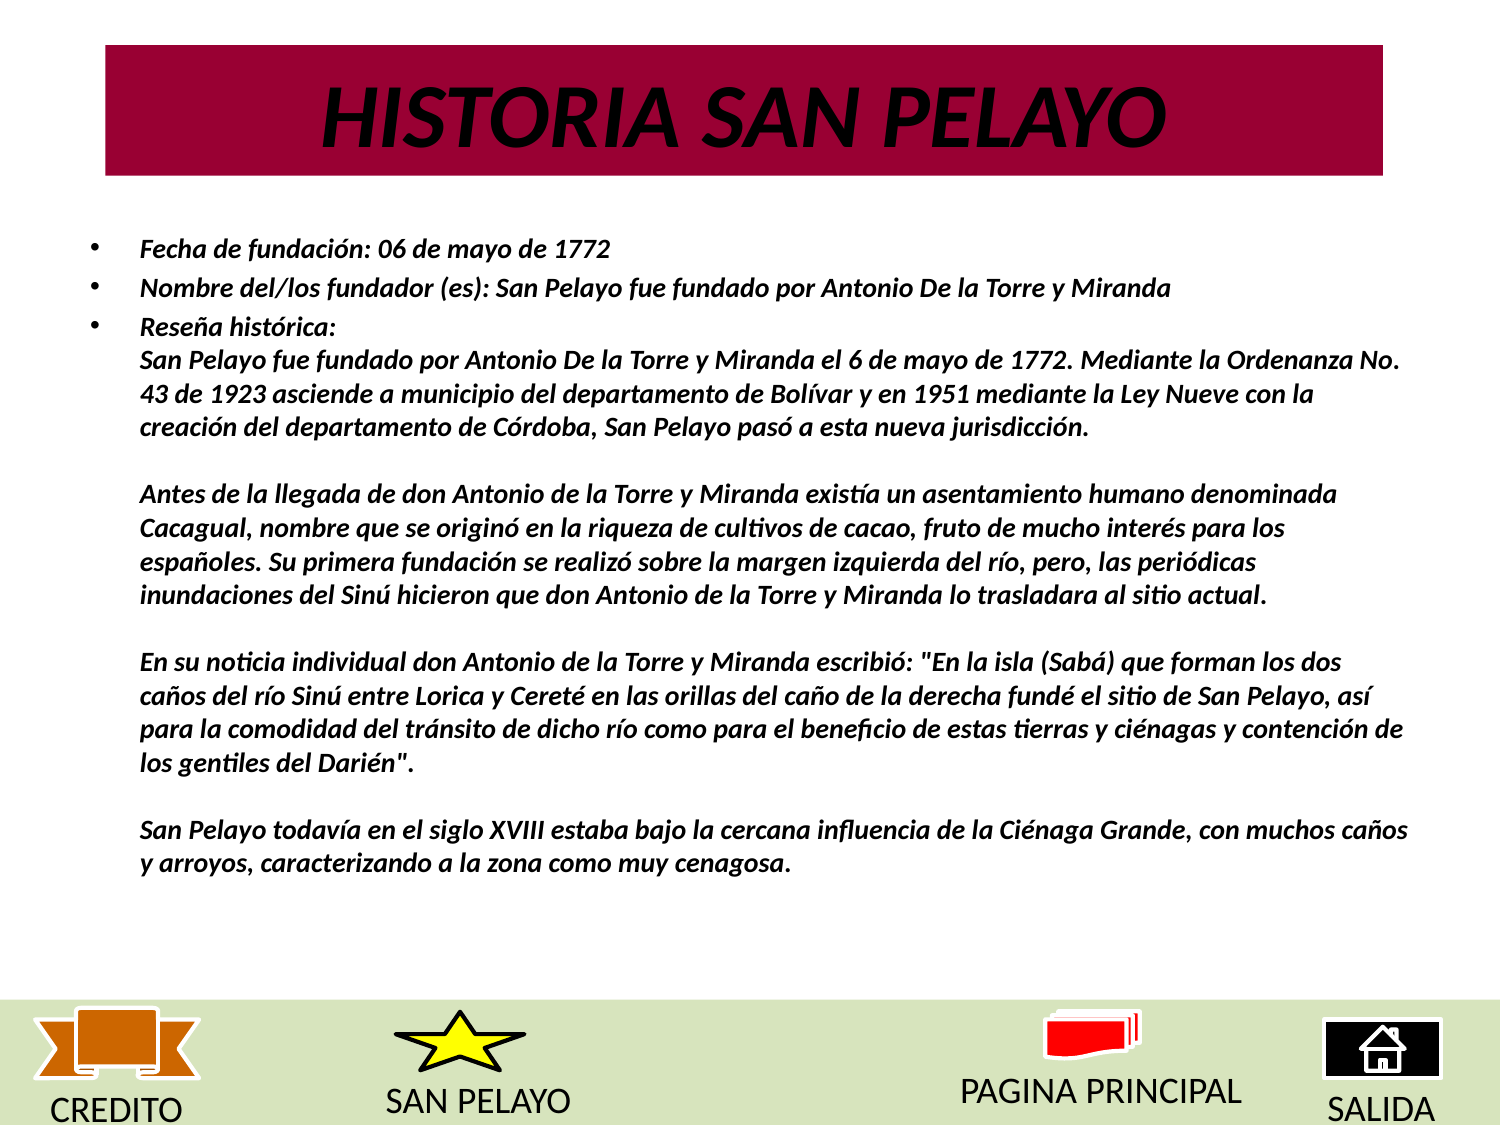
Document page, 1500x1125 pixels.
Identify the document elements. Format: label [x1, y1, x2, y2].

title [105, 45, 1383, 176]
text_box [0, 997, 1500, 1125]
list [75, 222, 1425, 938]
